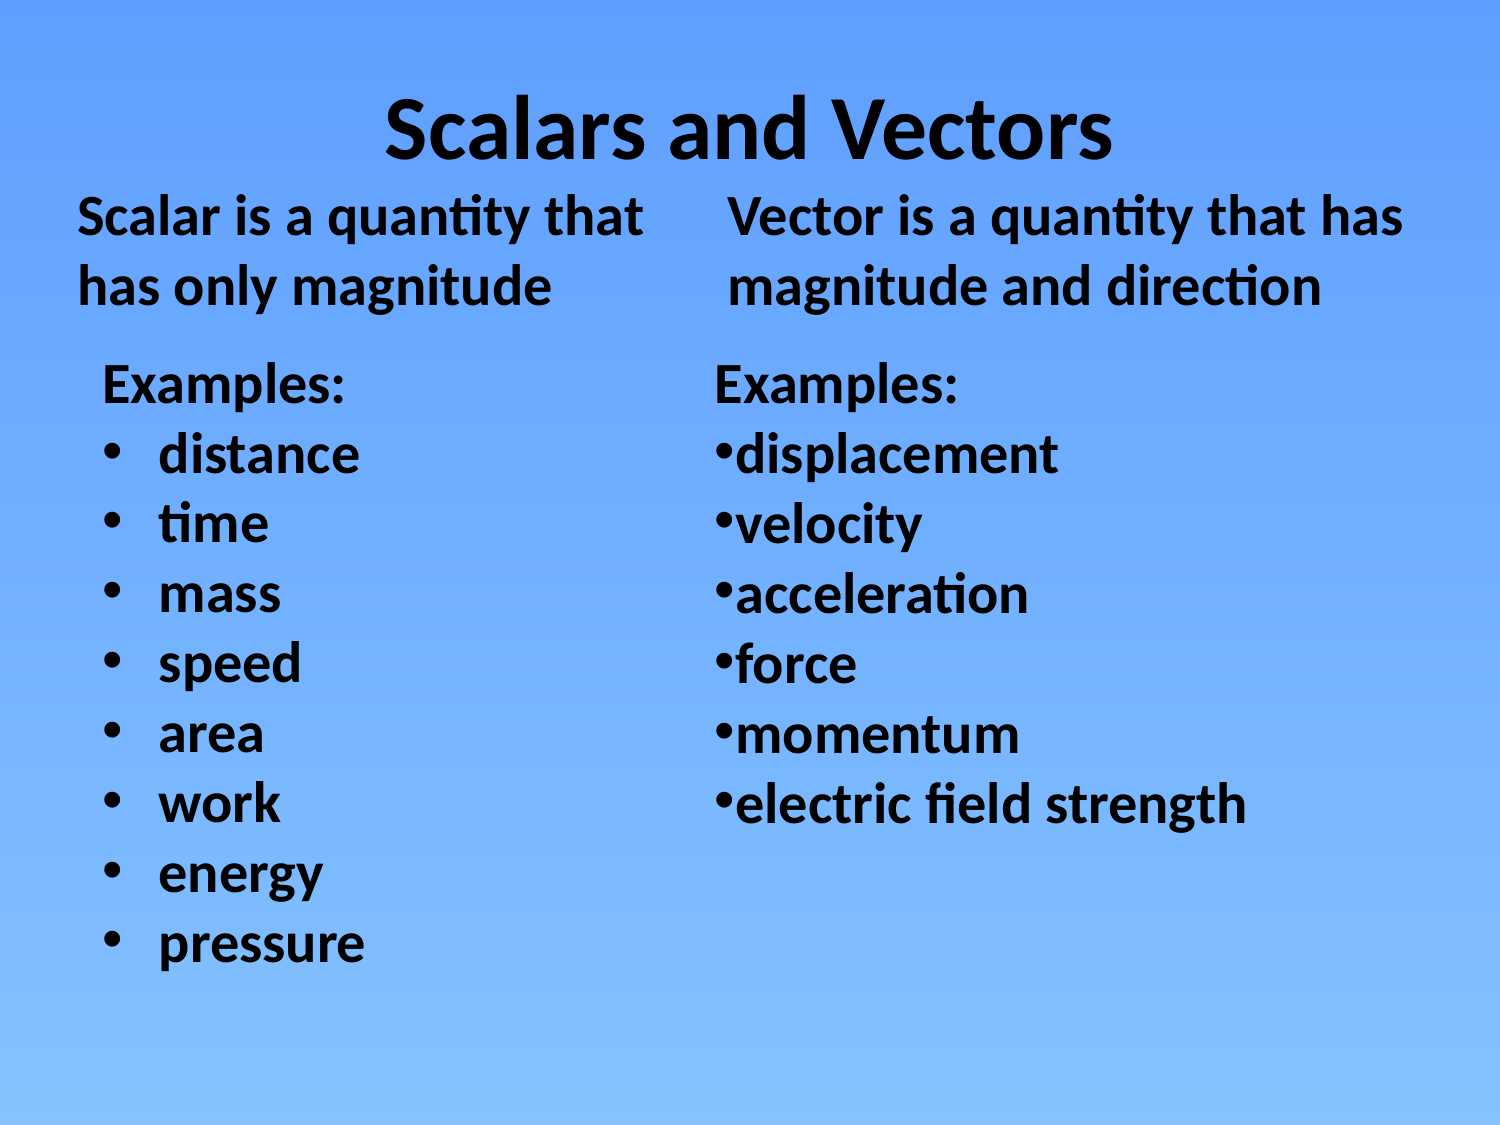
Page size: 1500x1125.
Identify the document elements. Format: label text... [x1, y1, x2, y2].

list Scalar is a quantity that has only magnitude [62, 137, 712, 325]
list Examples: displacement velocity acceleration force momentum electric field strength [699, 337, 1363, 913]
title Scalars and Vectors [75, 45, 1425, 137]
list Vector is a quantity that has magnitude and direction [712, 137, 1475, 325]
list Examples: distance time mass speed area work energy pressure [87, 337, 650, 1038]
